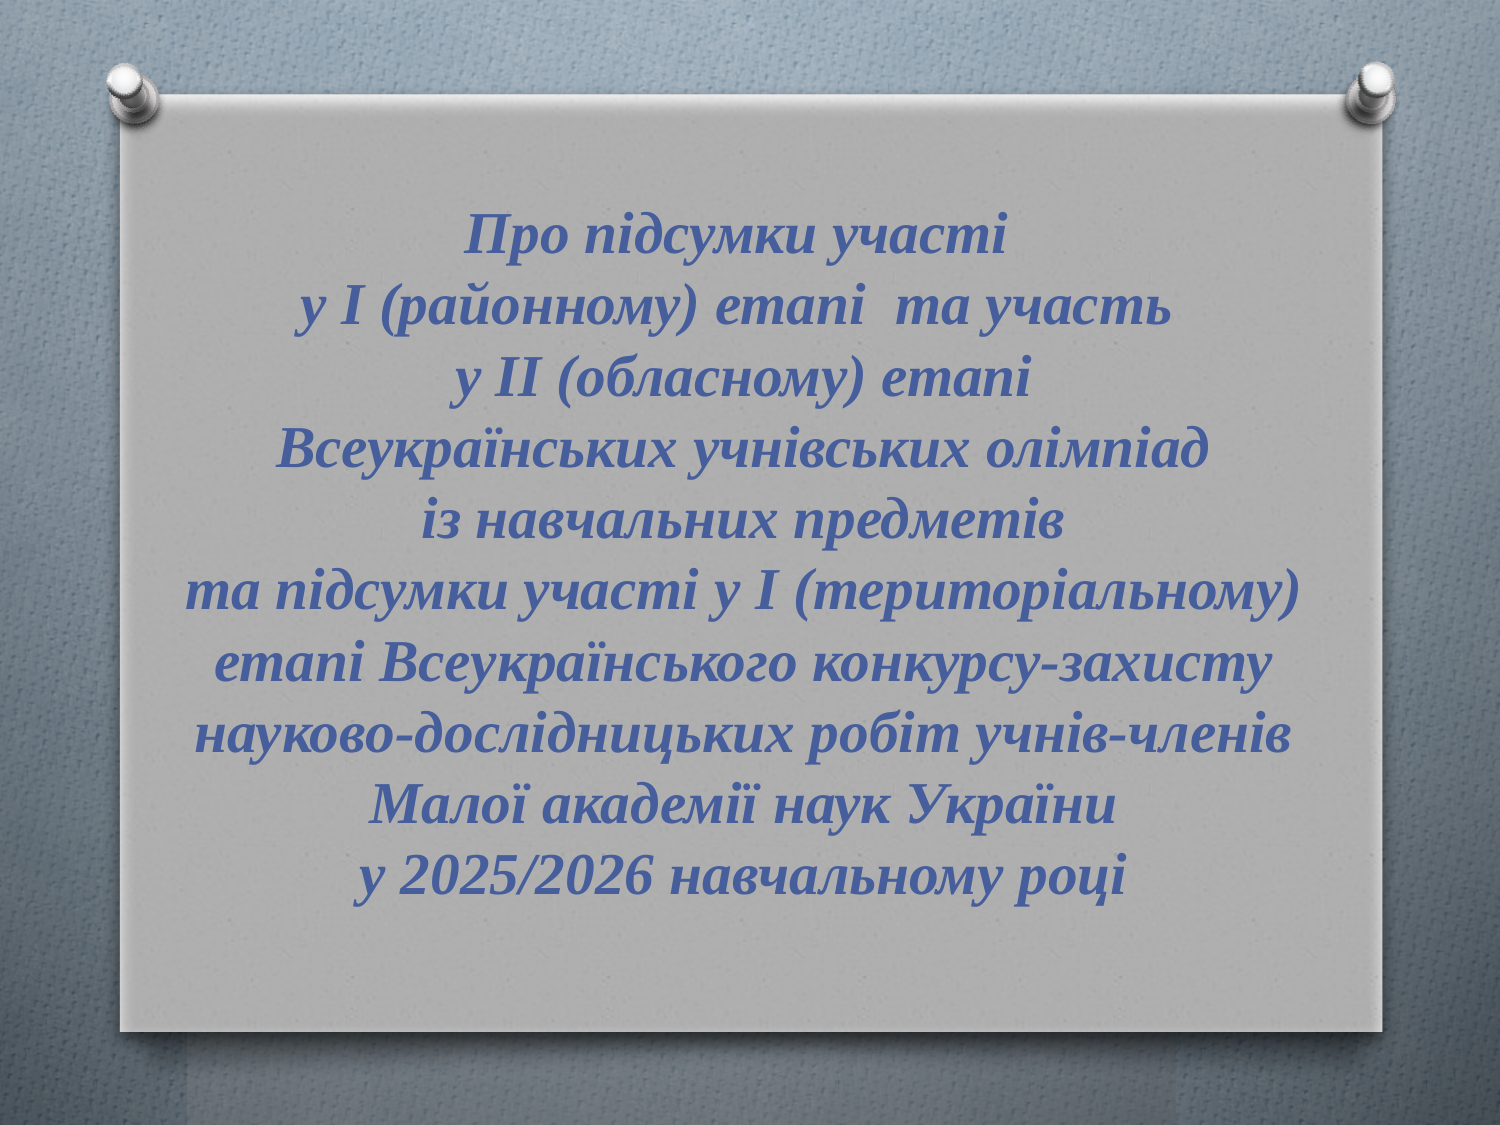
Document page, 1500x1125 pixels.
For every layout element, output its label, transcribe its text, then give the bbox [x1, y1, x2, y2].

picture [1317, 35, 1439, 156]
title Про підсумки участі у І (районному) етапі та участь у ІІ (обласному) етапі Всеукраїнських учнівських олімпіад із навчальних предметів та підсумки участі у І (територіальному) етапі Всеукраїнського конкурсу-захисту науково-дослідницьких робіт учнів-членів Малої академії наук України у 2025/2026 навчальному році [159, 160, 1329, 941]
picture [75, 29, 198, 153]
